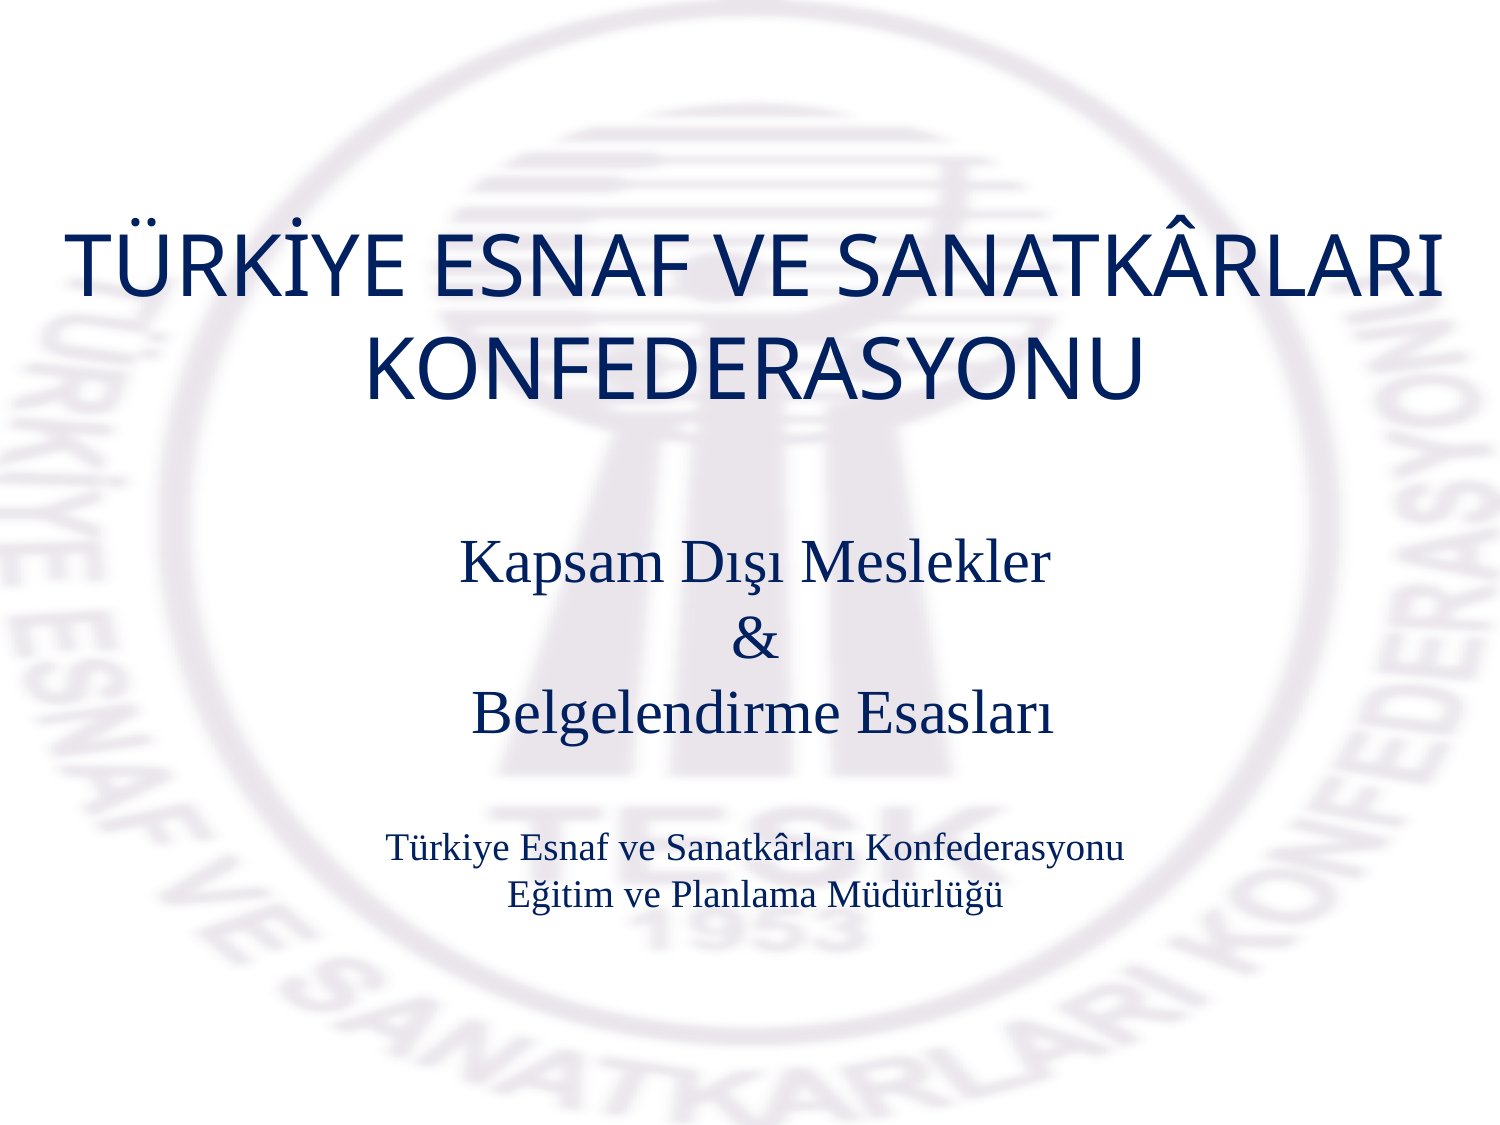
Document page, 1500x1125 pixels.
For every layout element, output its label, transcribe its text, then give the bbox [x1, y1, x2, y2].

title TÜRKİYE ESNAF VE SANATKÂRLARI KONFEDERASYONU Kapsam Dışı Meslekler & Belgelendirme Esasları Türkiye Esnaf ve Sanatkârları Konfederasyonu Eğitim ve Planlama Müdürlüğü [41, 172, 1471, 953]
